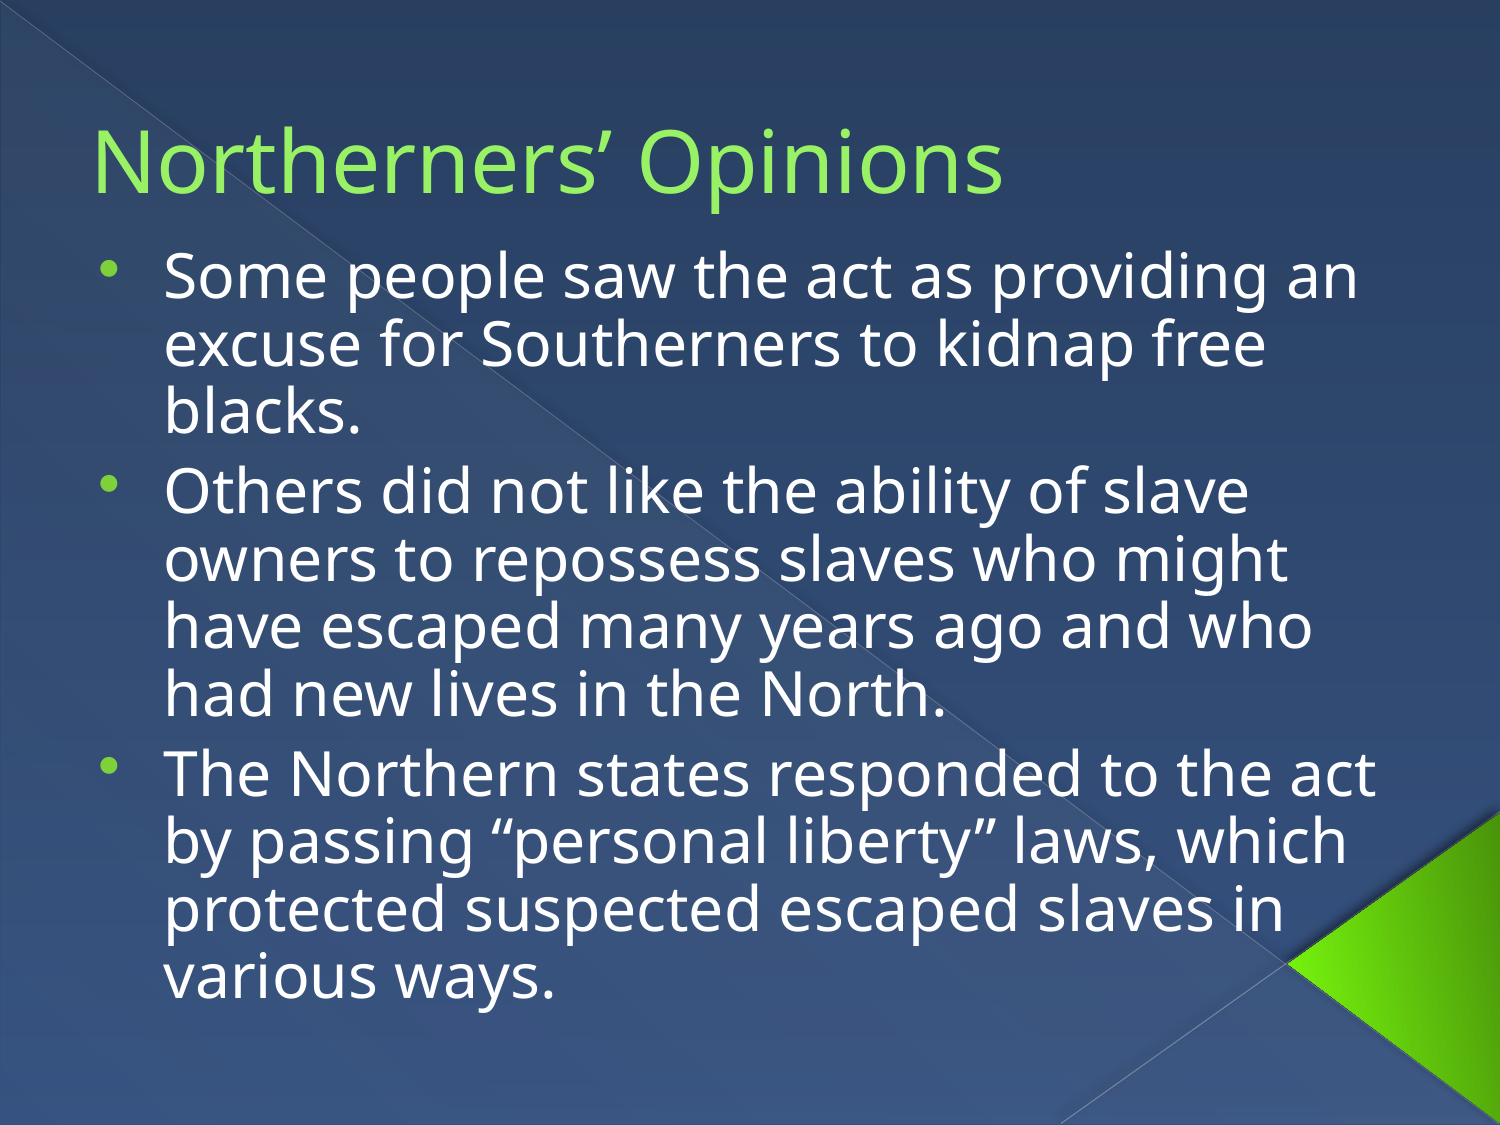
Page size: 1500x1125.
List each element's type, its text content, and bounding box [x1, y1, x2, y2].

title Northerners’ Opinions [75, 43, 1425, 237]
list Some people saw the act as providing an excuse for Southerners to kidnap free blacks. Others did not like the ability of slave owners to repossess slaves who might have escaped many years ago and who had new lives in the North. The Northern states responded to the act by passing “personal liberty” laws, which protected suspected escaped slaves in various ways. [74, 237, 1426, 988]
